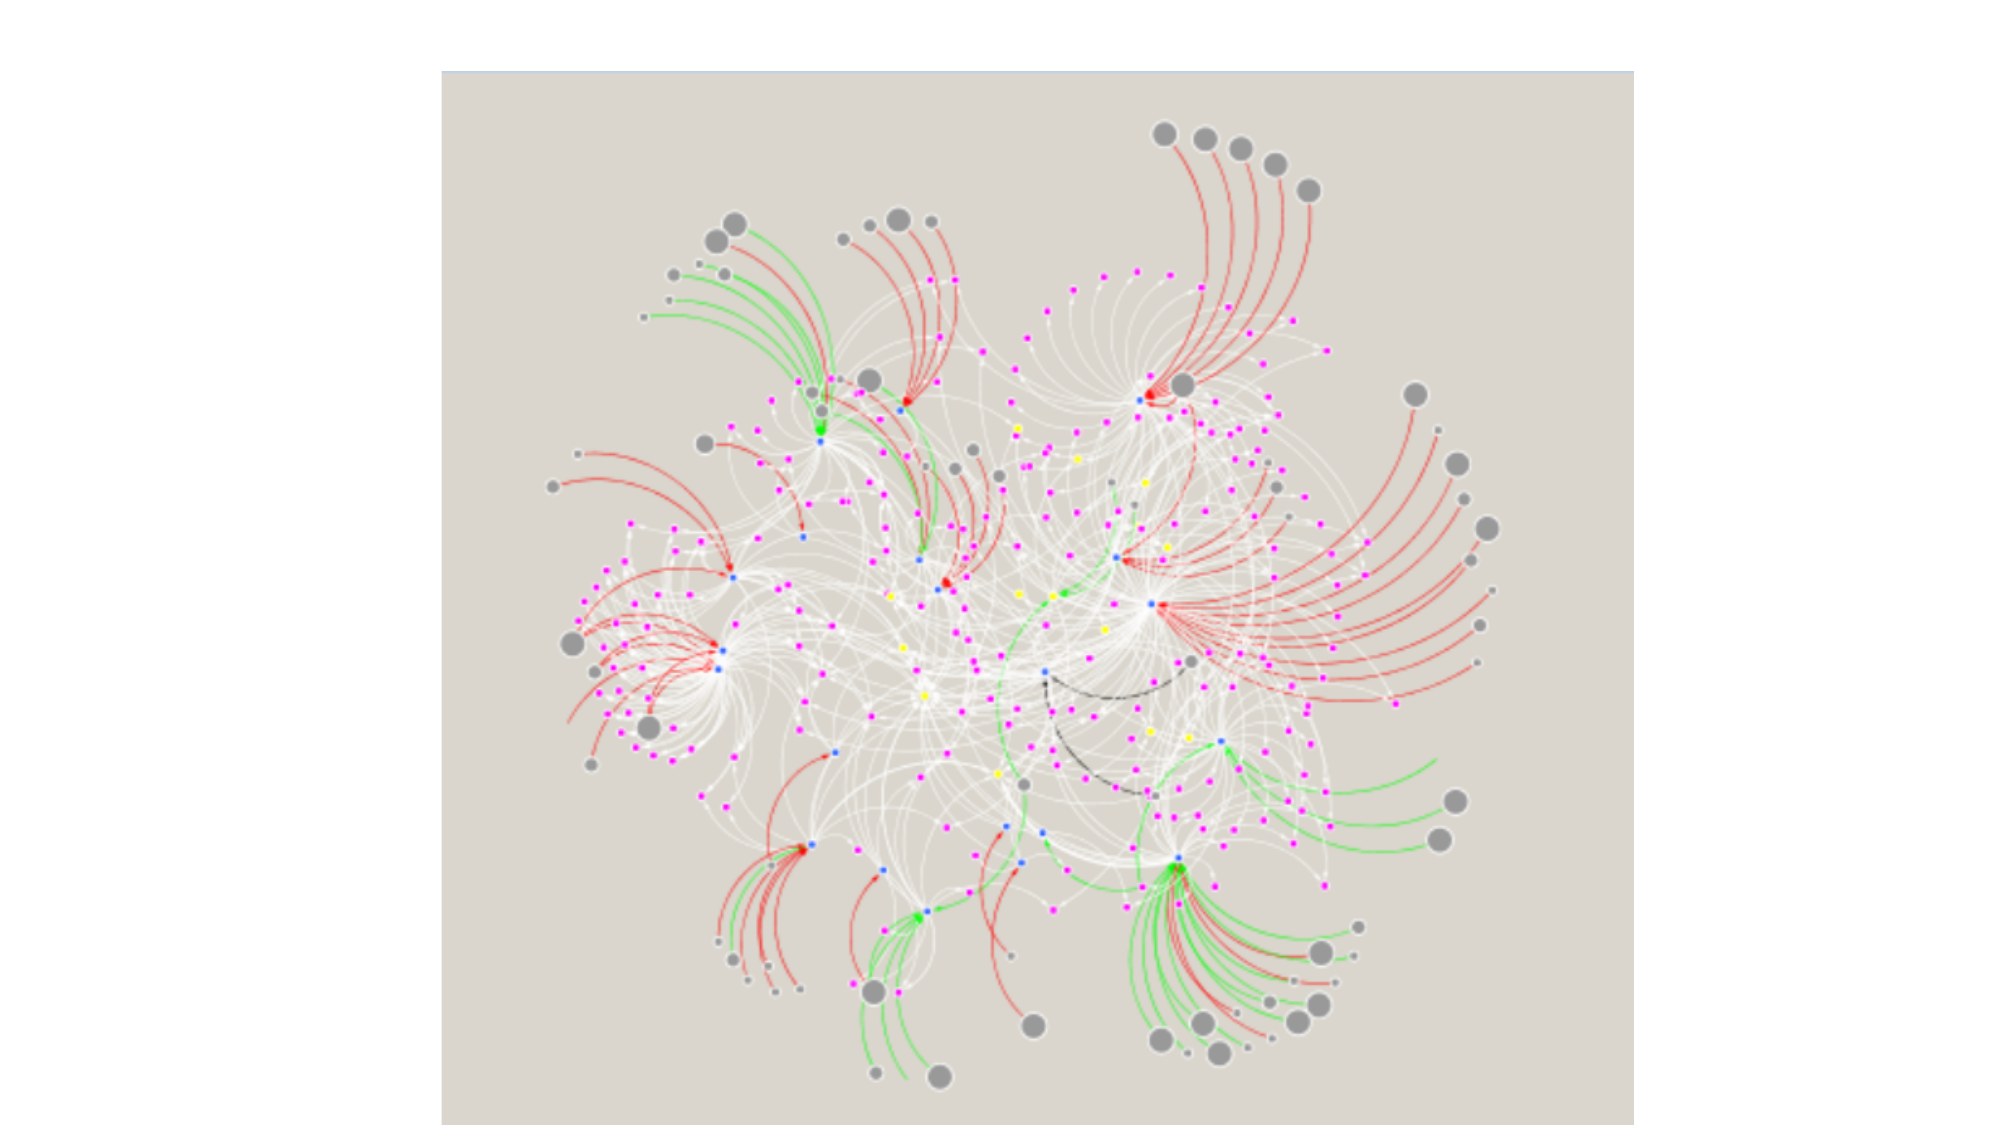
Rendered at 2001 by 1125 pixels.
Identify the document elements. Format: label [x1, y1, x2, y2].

picture [441, 71, 1635, 1125]
